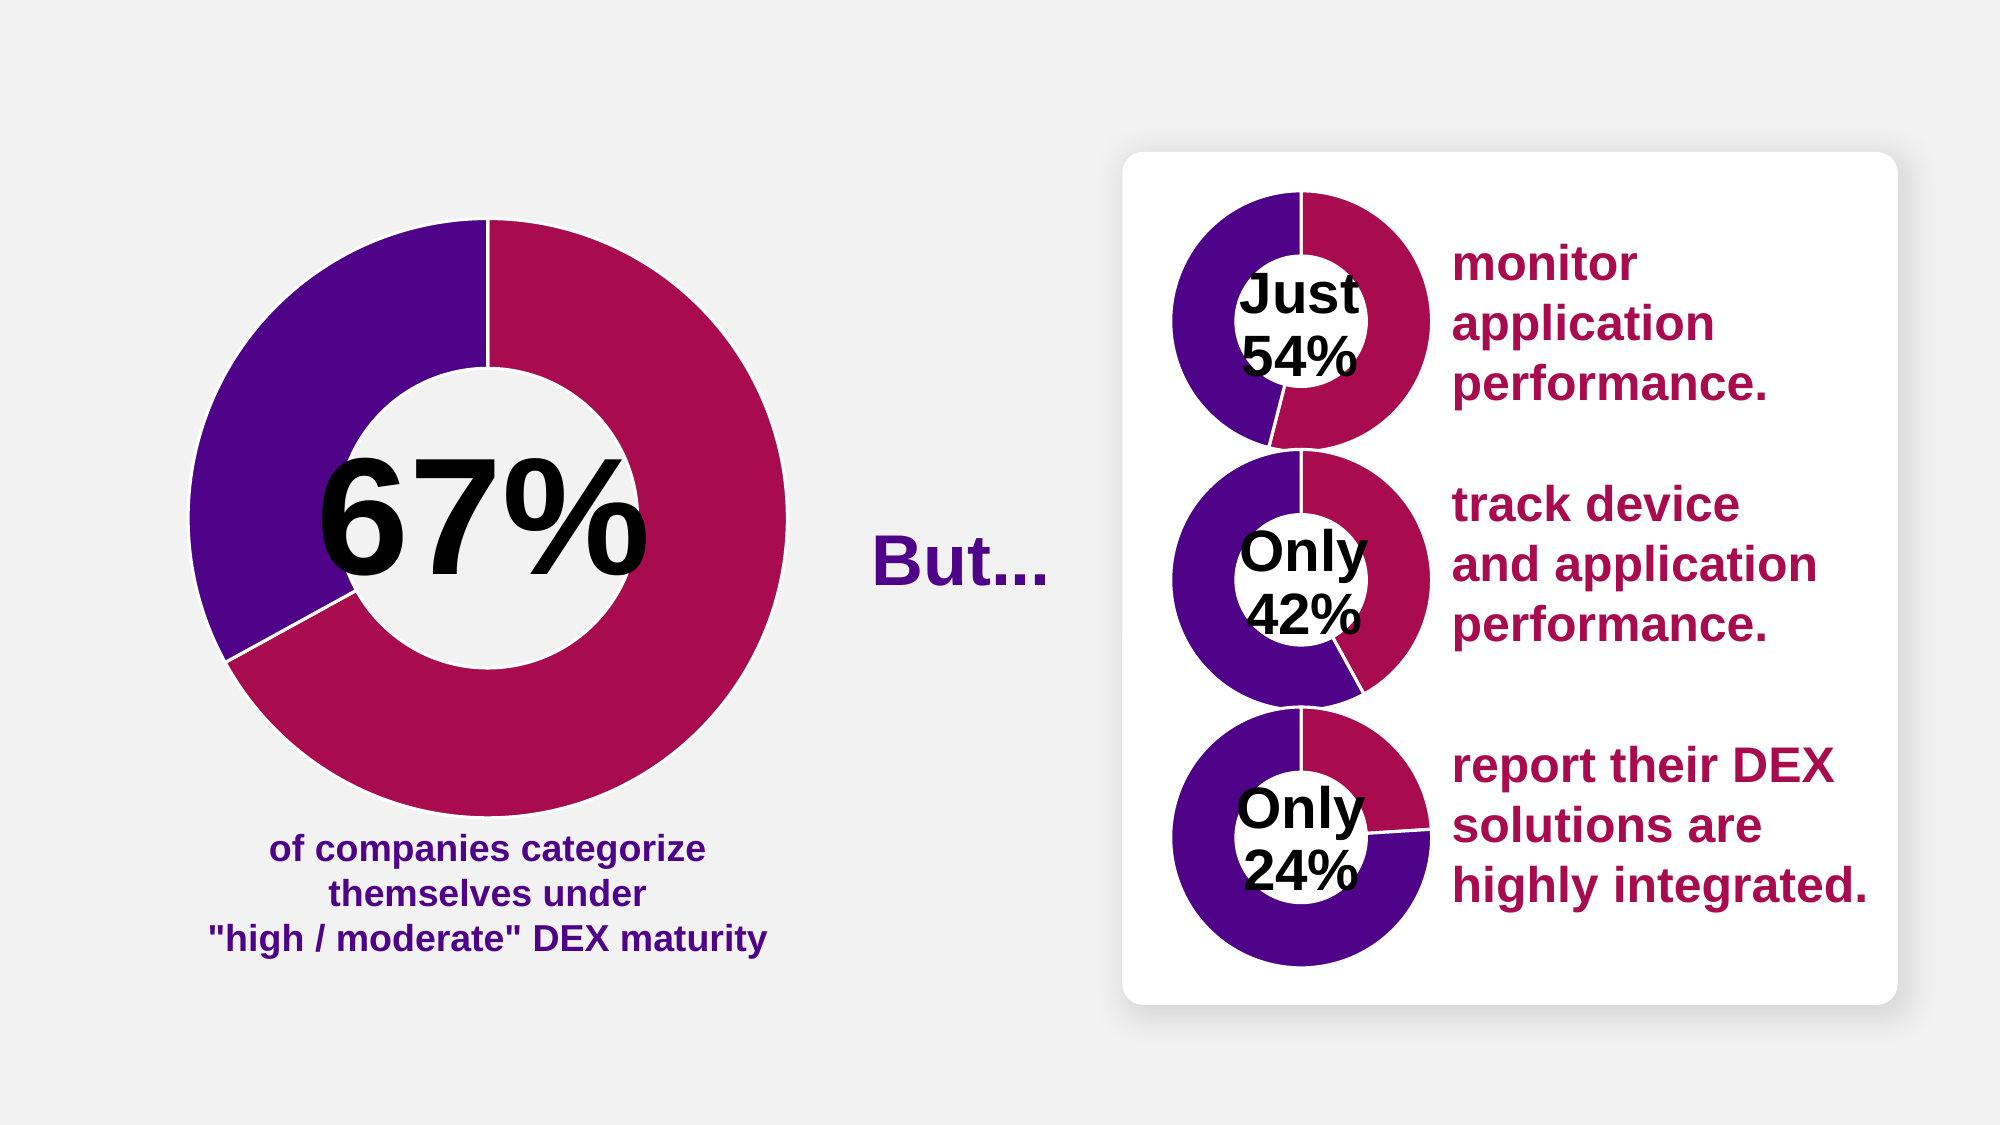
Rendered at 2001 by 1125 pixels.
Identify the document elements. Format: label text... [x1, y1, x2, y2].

chart [1156, 185, 1447, 974]
text_box of companies categorize themselves under "high / moderate" DEX maturity [99, 823, 876, 959]
text_box track device and application performance. [1451, 471, 1843, 652]
chart [154, 205, 821, 831]
text_box But... [862, 518, 1081, 600]
text_box monitor application performance. [1451, 230, 1810, 411]
text_box report their DEX solutions are highly integrated. [1451, 732, 1879, 913]
text_box [1121, 150, 1899, 1006]
